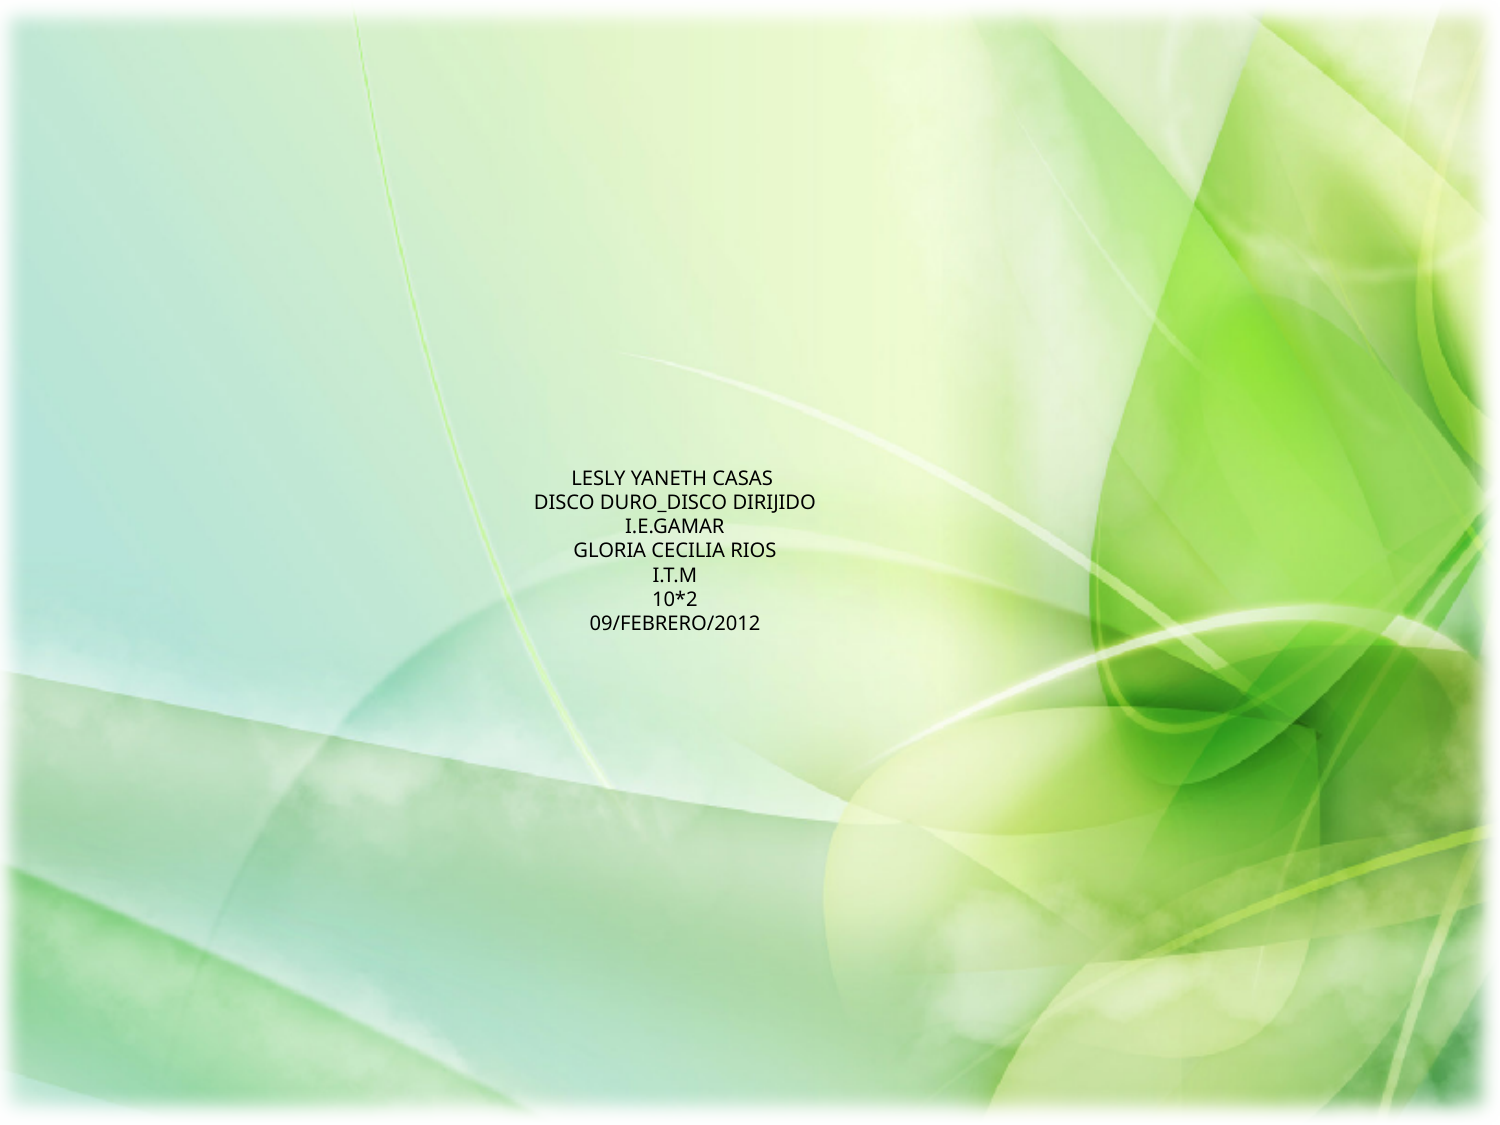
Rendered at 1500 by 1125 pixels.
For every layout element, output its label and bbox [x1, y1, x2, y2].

list [0, 0, 1500, 1125]
